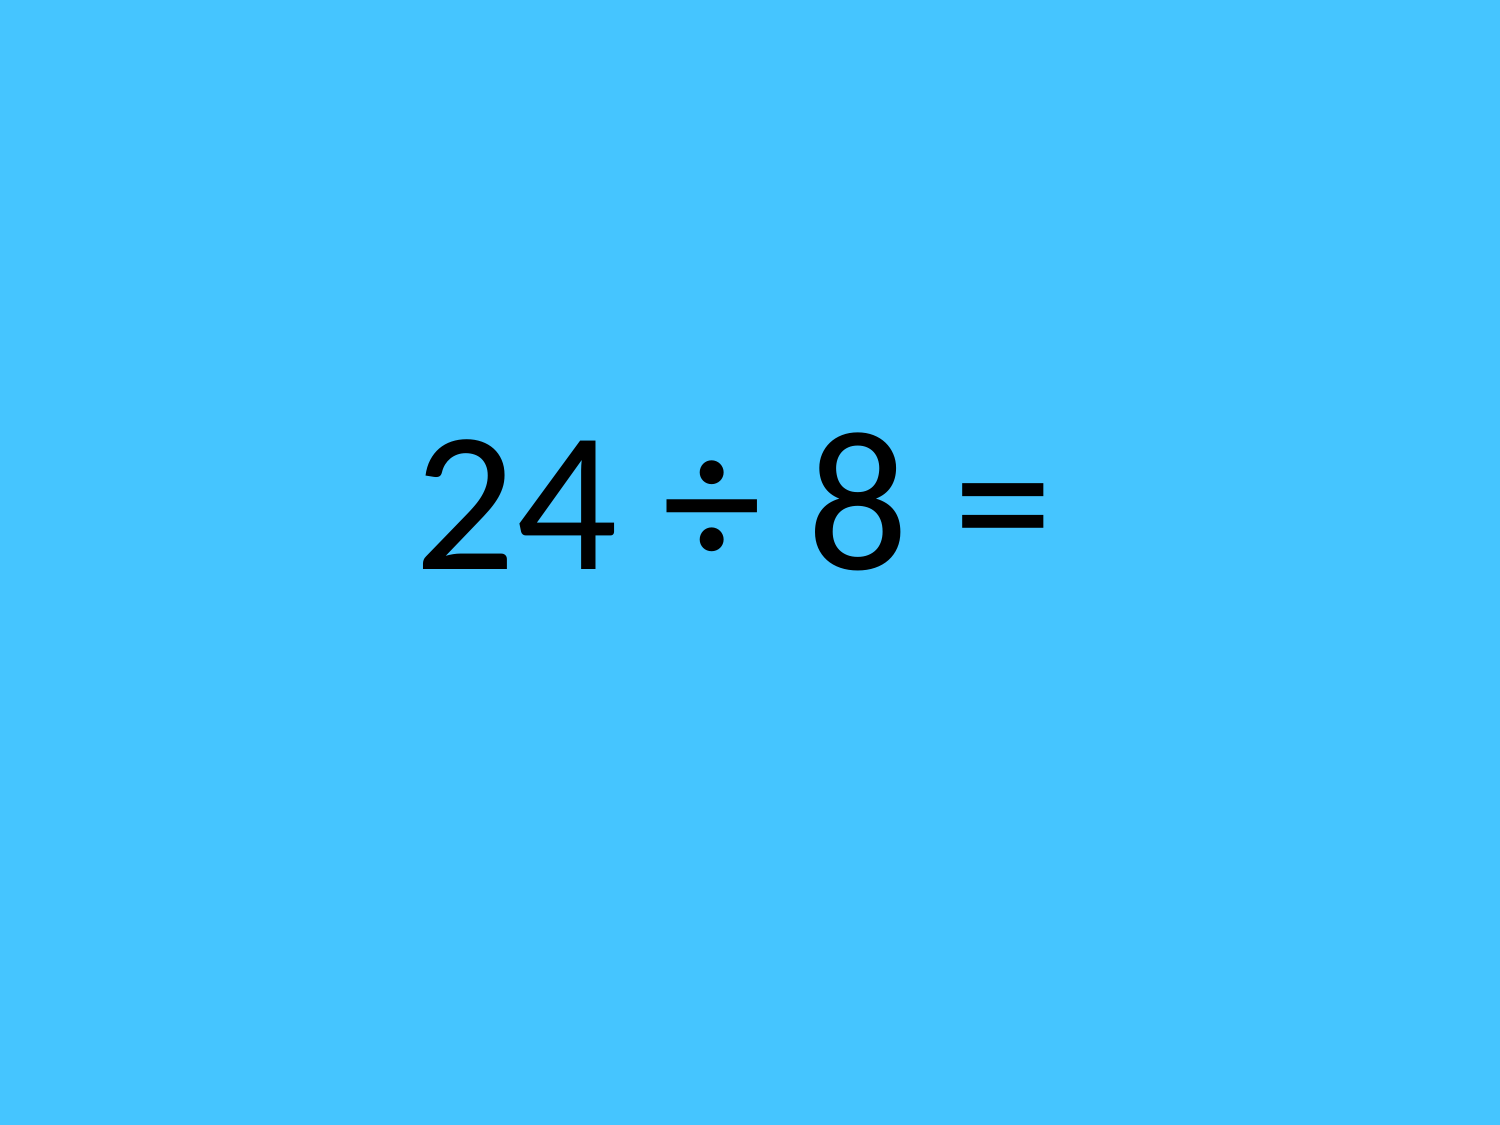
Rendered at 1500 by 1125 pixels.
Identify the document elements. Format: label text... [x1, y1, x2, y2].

text_box 24 ÷ 8 = [399, 362, 1263, 618]
